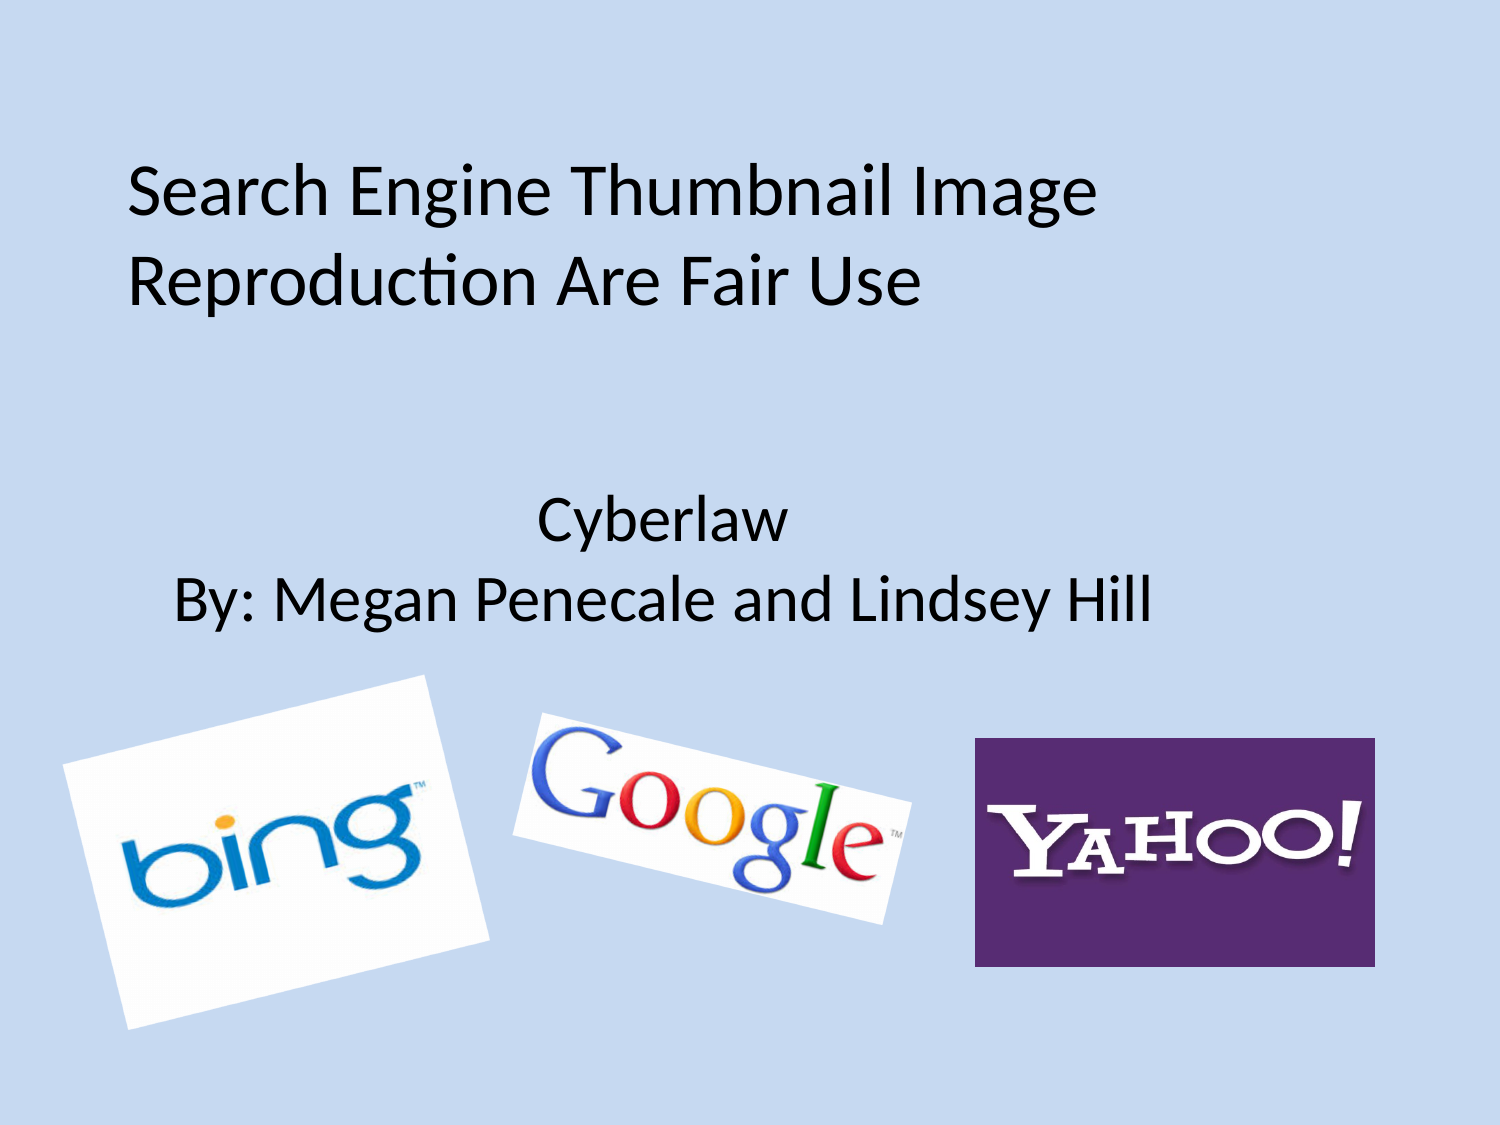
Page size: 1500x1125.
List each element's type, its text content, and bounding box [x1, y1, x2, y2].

picture [974, 738, 1376, 967]
text_box Search Engine Thumbnail Image Reproduction Are Fair Use [112, 133, 1250, 328]
picture [64, 675, 489, 1029]
picture [513, 713, 911, 924]
text_box Cyberlaw By: Megan Penecale and Lindsey Hill [113, 467, 1214, 643]
